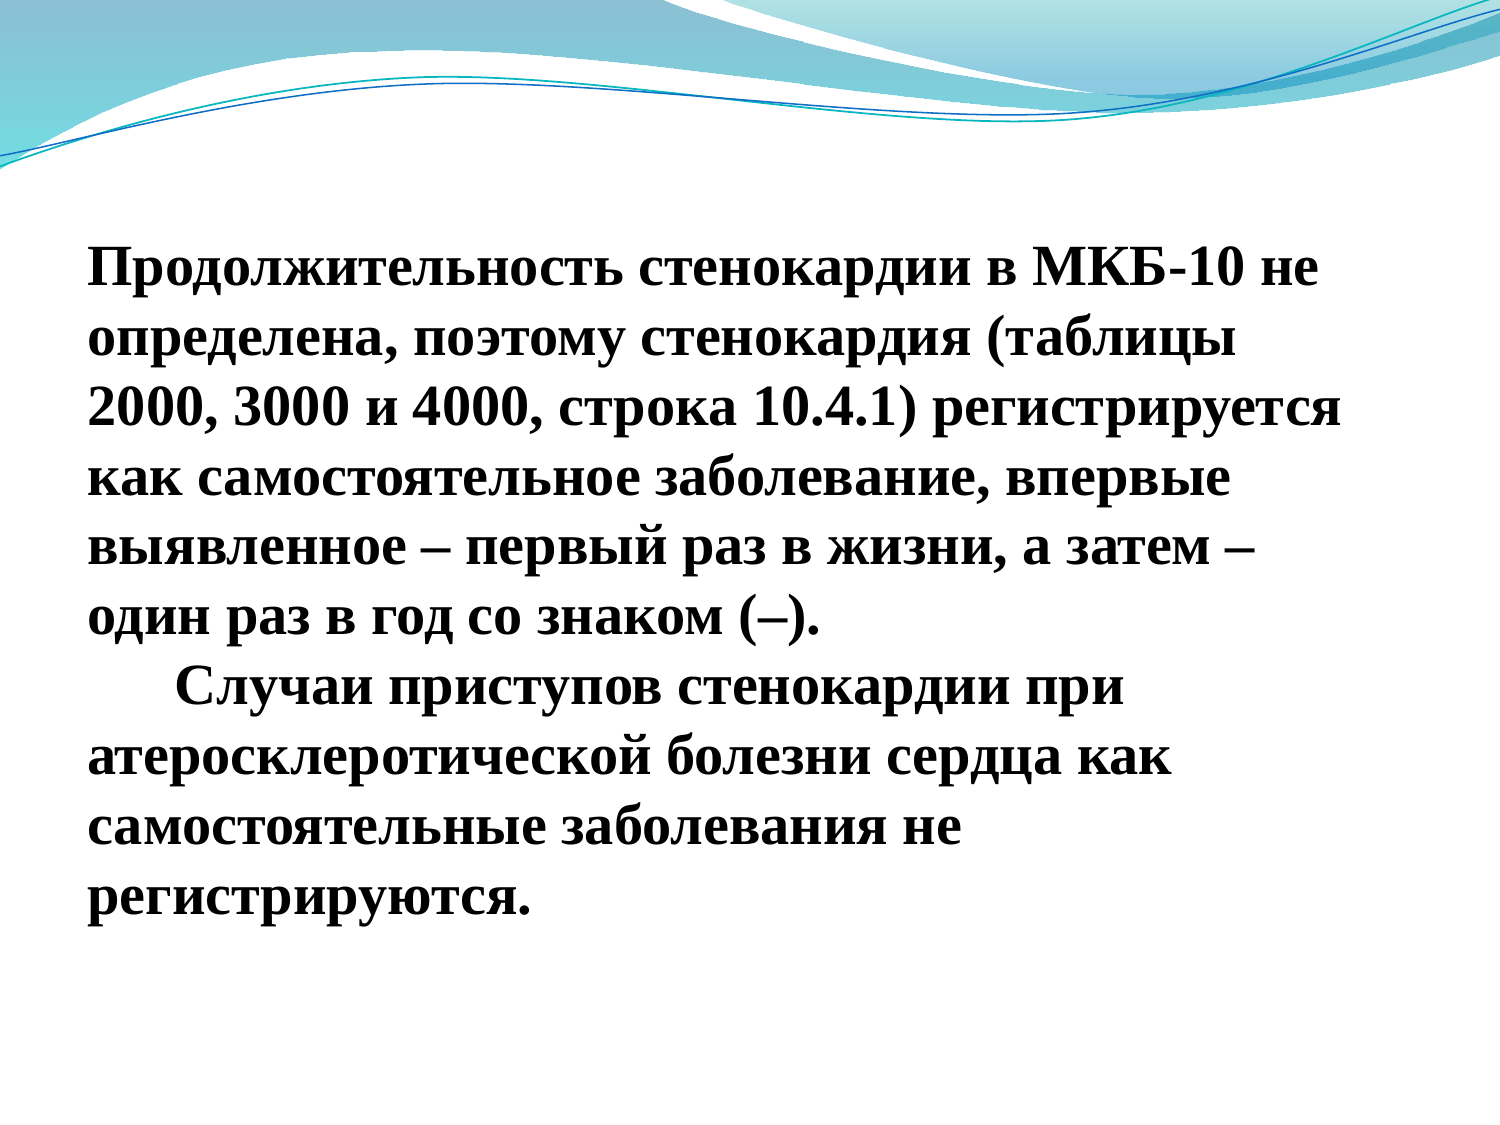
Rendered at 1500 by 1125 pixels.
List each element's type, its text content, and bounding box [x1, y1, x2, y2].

title Продолжительность стенокардии в МКБ-10 не определена, поэтому стенокардия (таблицы 2000, 3000 и 4000, строка 10.4.1) регистрируется как самостоятельное заболевание, впервые выявленное – первый раз в жизни, а затем – один раз в год со знаком (–). Случаи приступов стенокардии при атеросклеротической болезни сердца как самостоятельные заболевания не регистрируются. [87, 224, 1376, 926]
